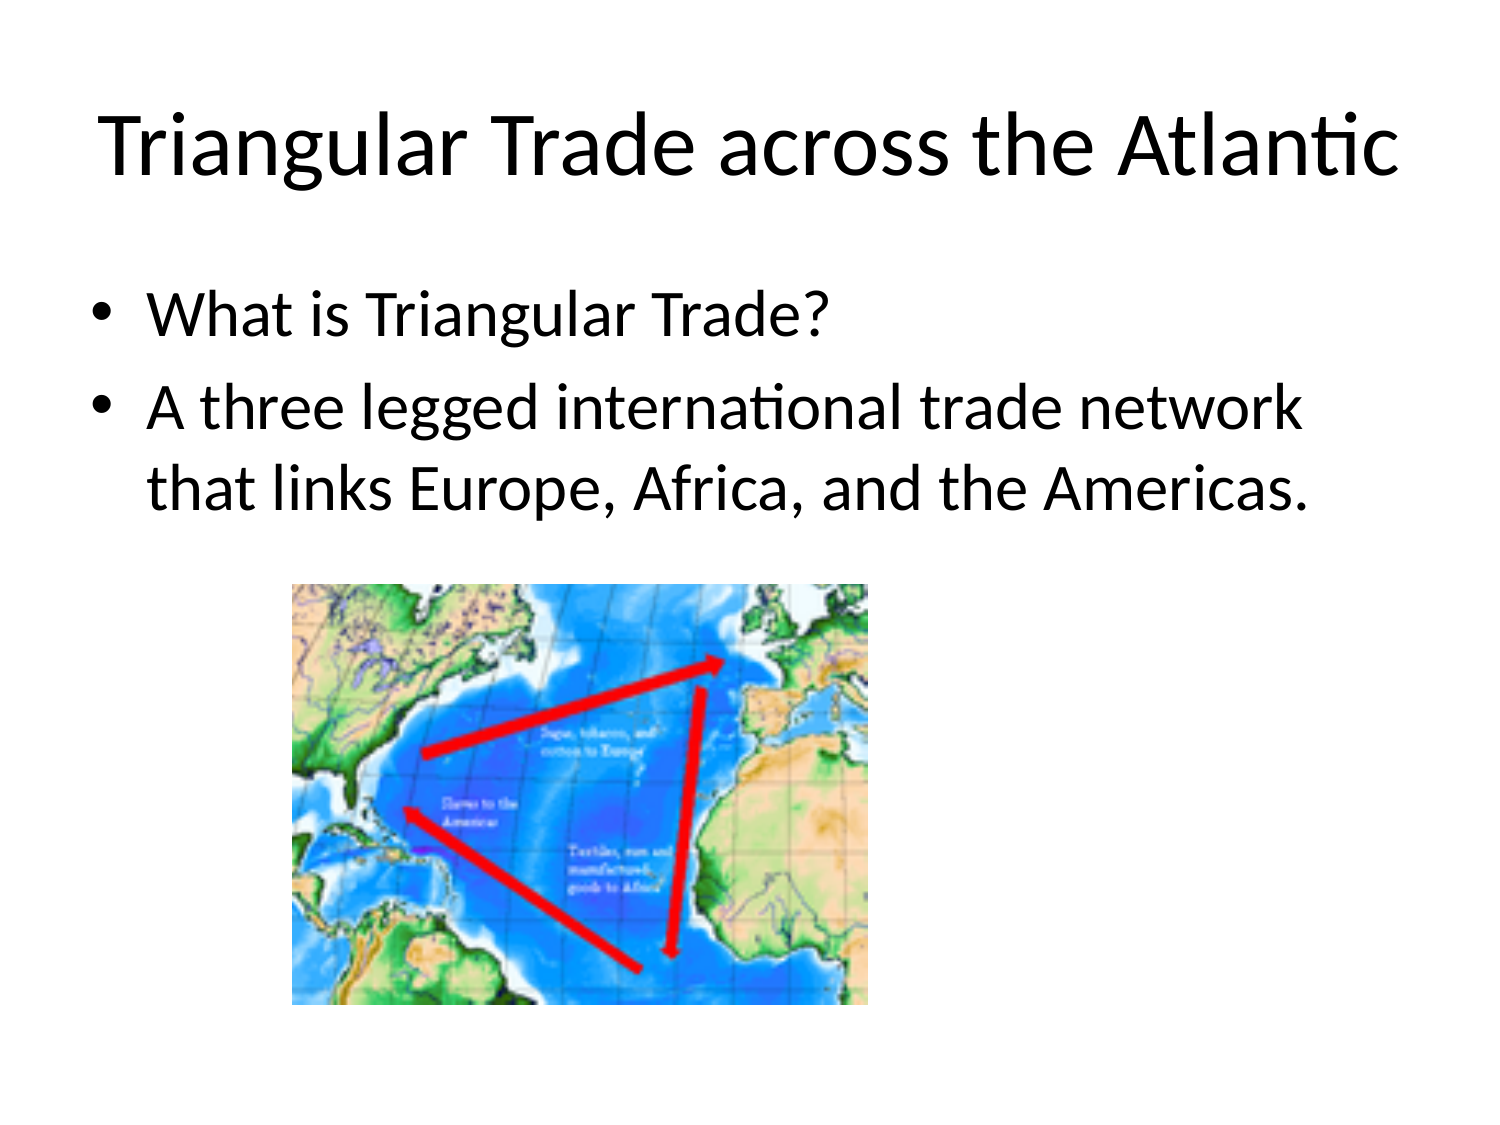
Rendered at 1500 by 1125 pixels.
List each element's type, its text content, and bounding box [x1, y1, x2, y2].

list What is Triangular Trade? A three legged international trade network that links Europe, Africa, and the Americas. [75, 262, 1425, 1005]
title Triangular Trade across the Atlantic [75, 45, 1425, 233]
picture [292, 584, 868, 1006]
